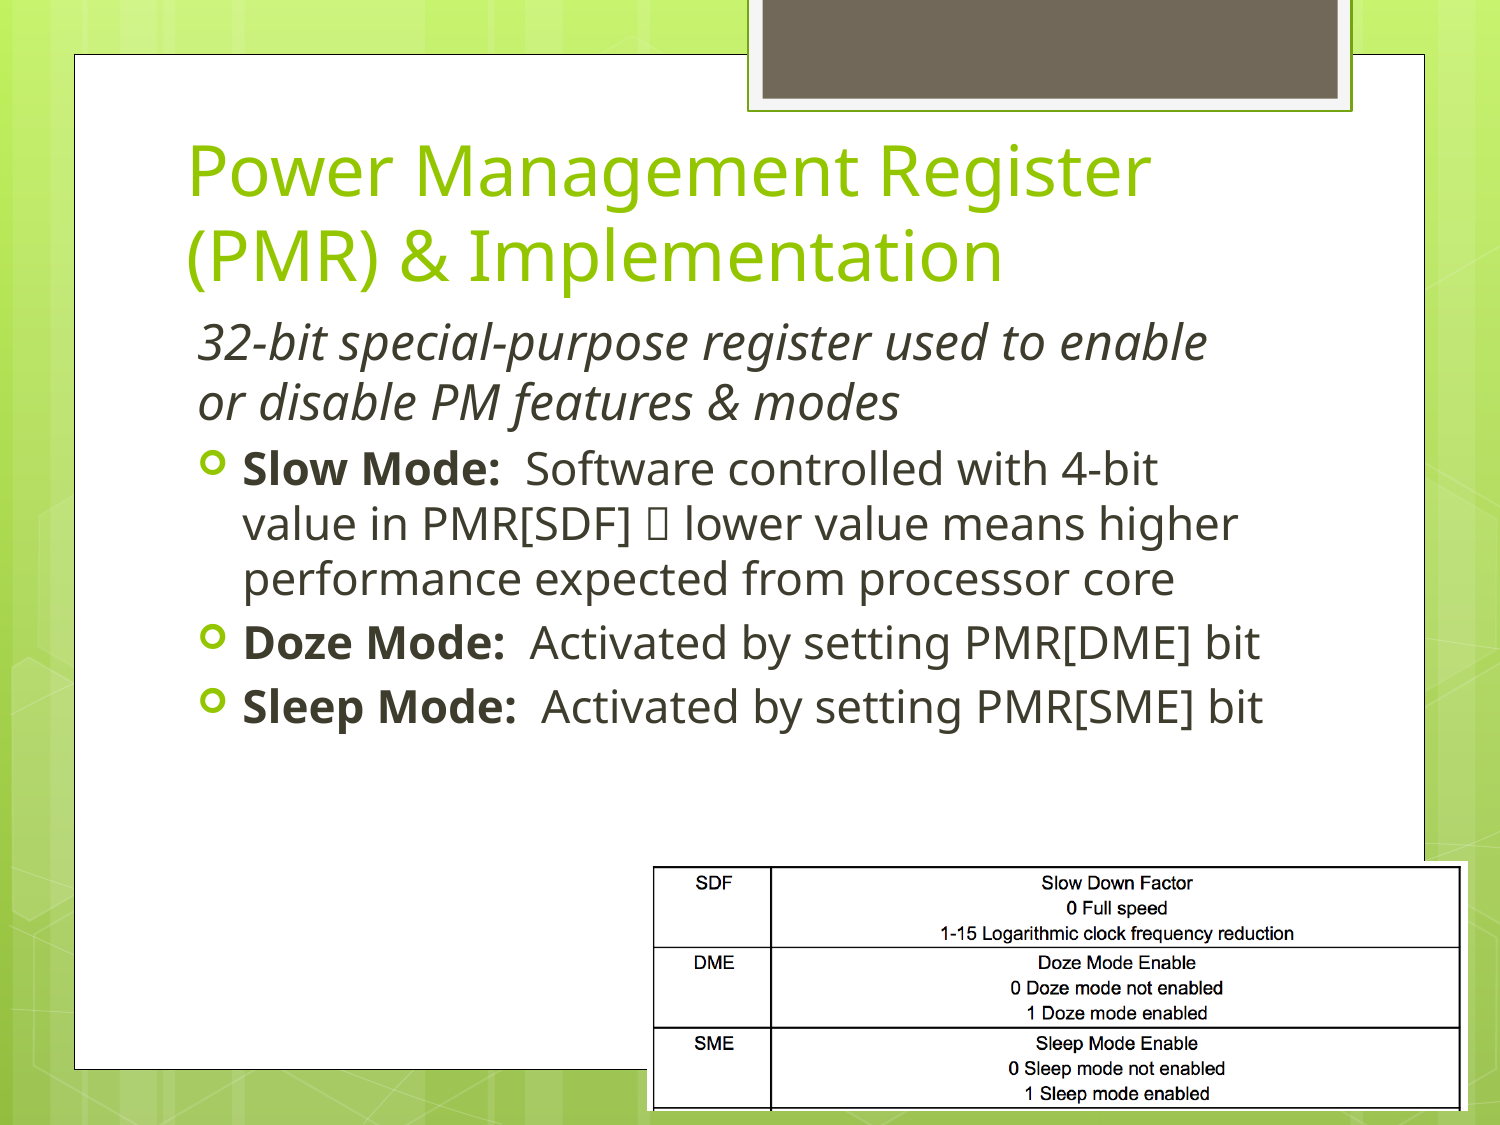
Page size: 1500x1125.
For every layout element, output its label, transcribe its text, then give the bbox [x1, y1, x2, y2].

picture [647, 861, 1468, 1111]
list 32-bit special-purpose register used to enable or disable PM features & modes Slow Mode: Software controlled with 4-bit value in PMR[SDF]  lower value means higher performance expected from processor core Doze Mode: Activated by setting PMR[DME] bit Sleep Mode: Activated by setting PMR[SME] bit [171, 303, 1283, 957]
title Power Management Register (PMR) & Implementation [171, 115, 1324, 304]
